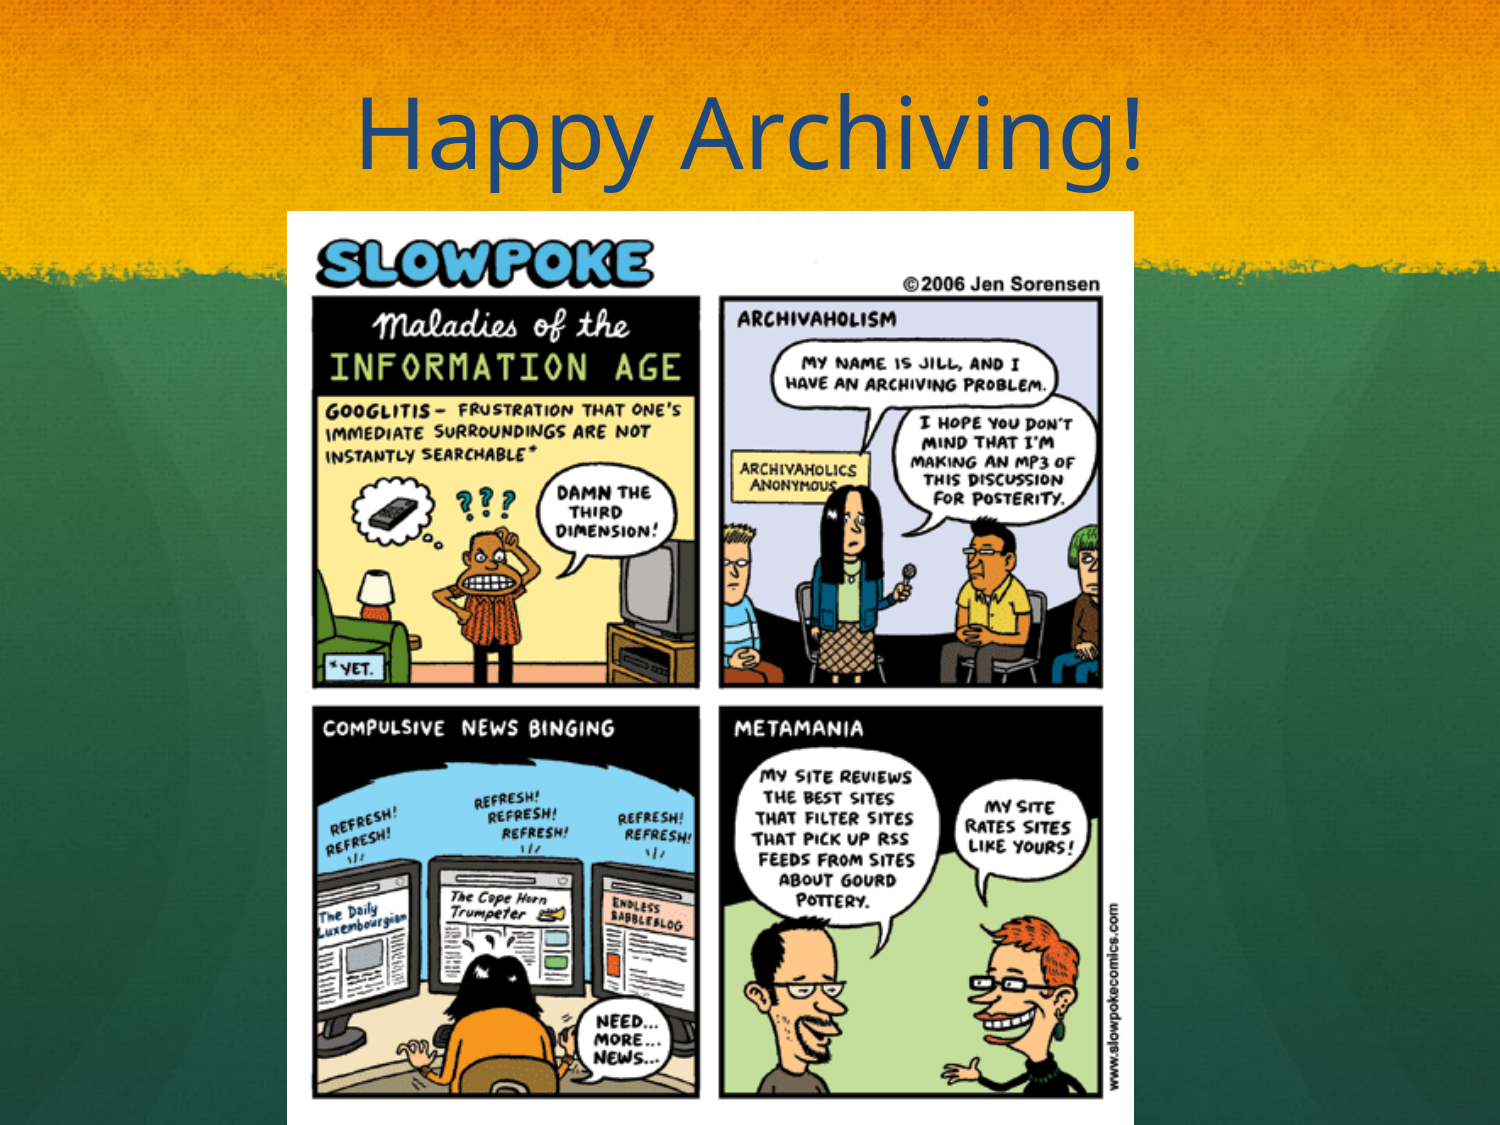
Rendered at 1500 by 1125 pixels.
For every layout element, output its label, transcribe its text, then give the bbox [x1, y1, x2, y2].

title Happy Archiving! [125, 13, 1375, 246]
picture [0, 0, 1500, 1125]
